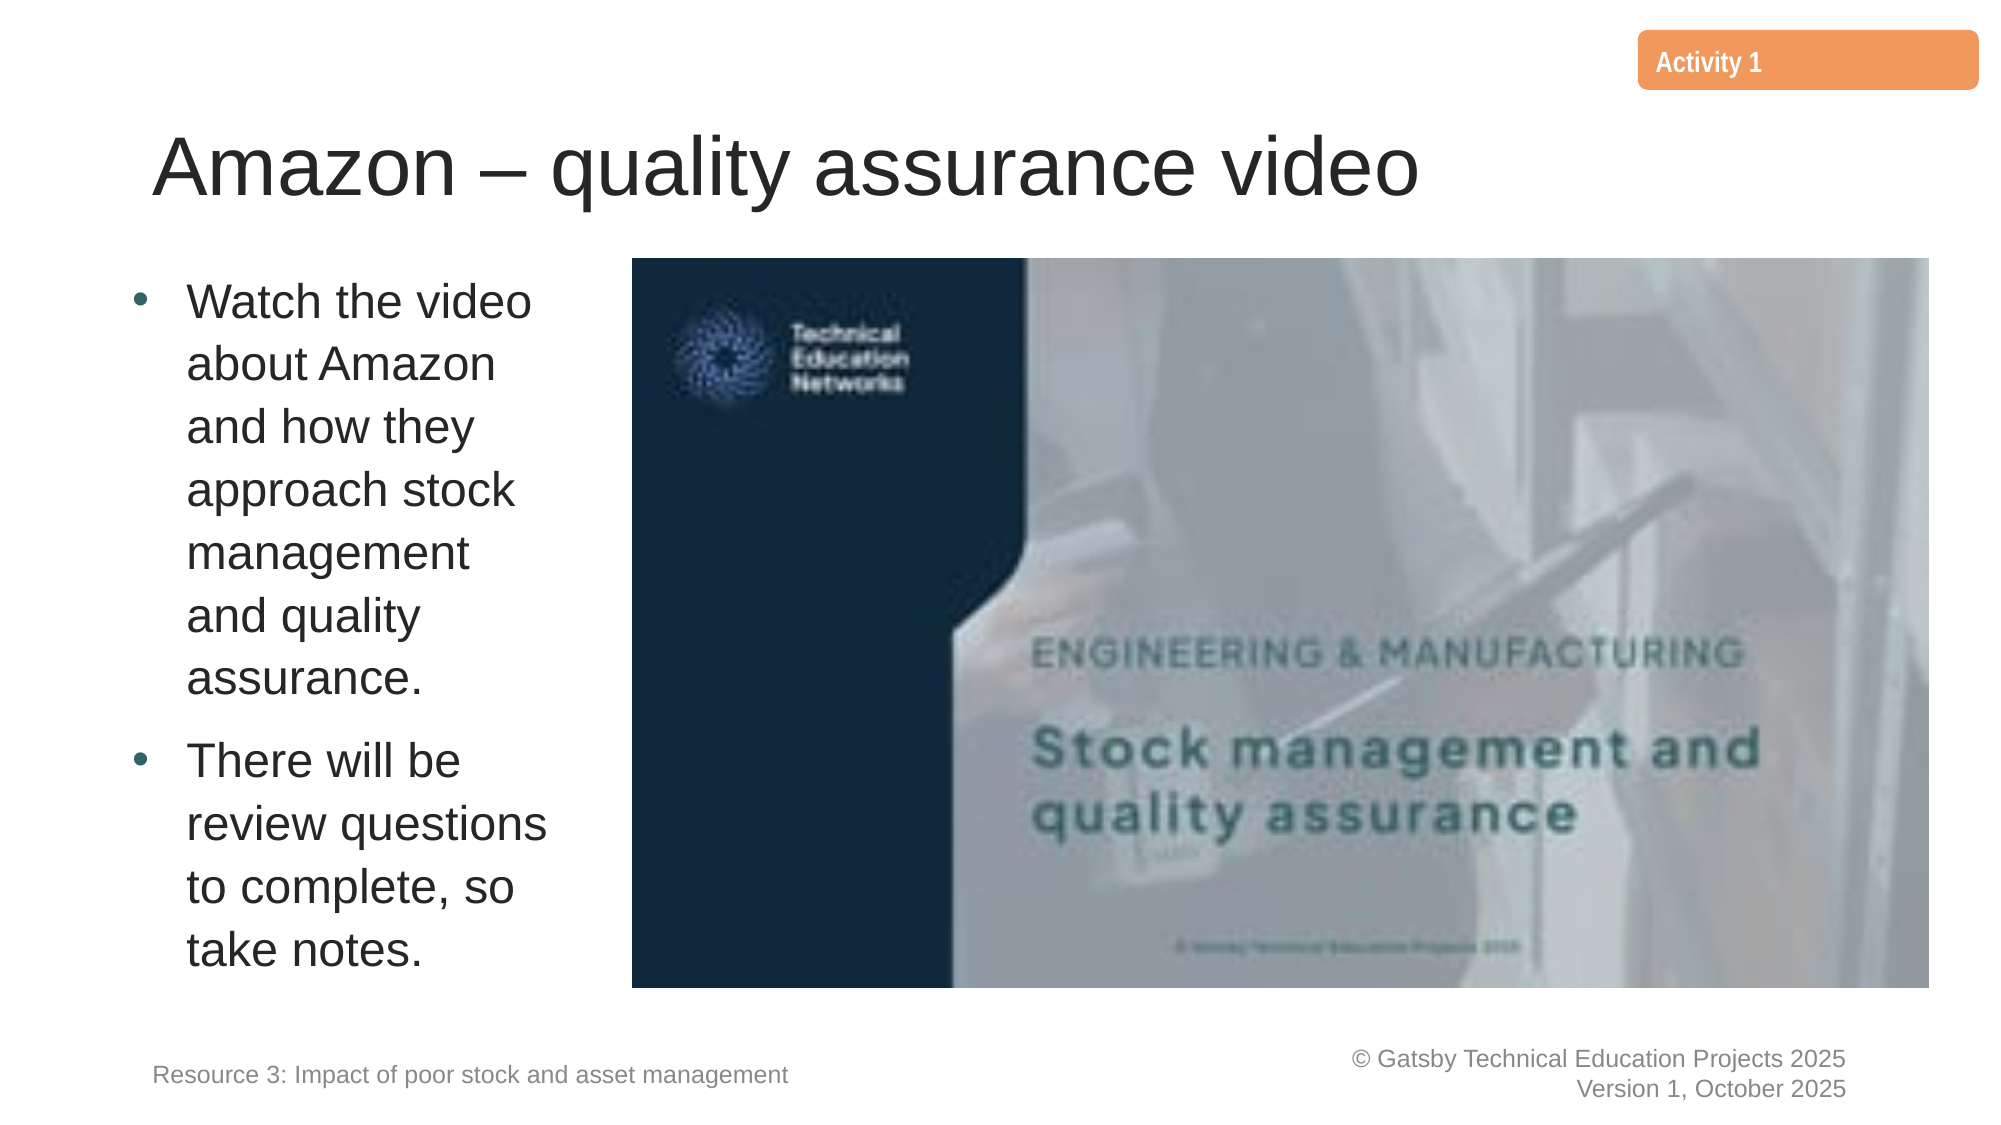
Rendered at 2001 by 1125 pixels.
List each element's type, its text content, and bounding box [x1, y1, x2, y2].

title Amazon – quality assurance video [137, 59, 1863, 278]
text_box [631, 257, 1930, 989]
list Resource 3: Impact of poor stock and asset management [137, 1042, 829, 1103]
list Watch the video about Amazon and how they approach stock management and quality assurance. There will be review questions to complete, so take notes. [116, 257, 578, 989]
text_box Activity 1 [1637, 29, 1979, 90]
